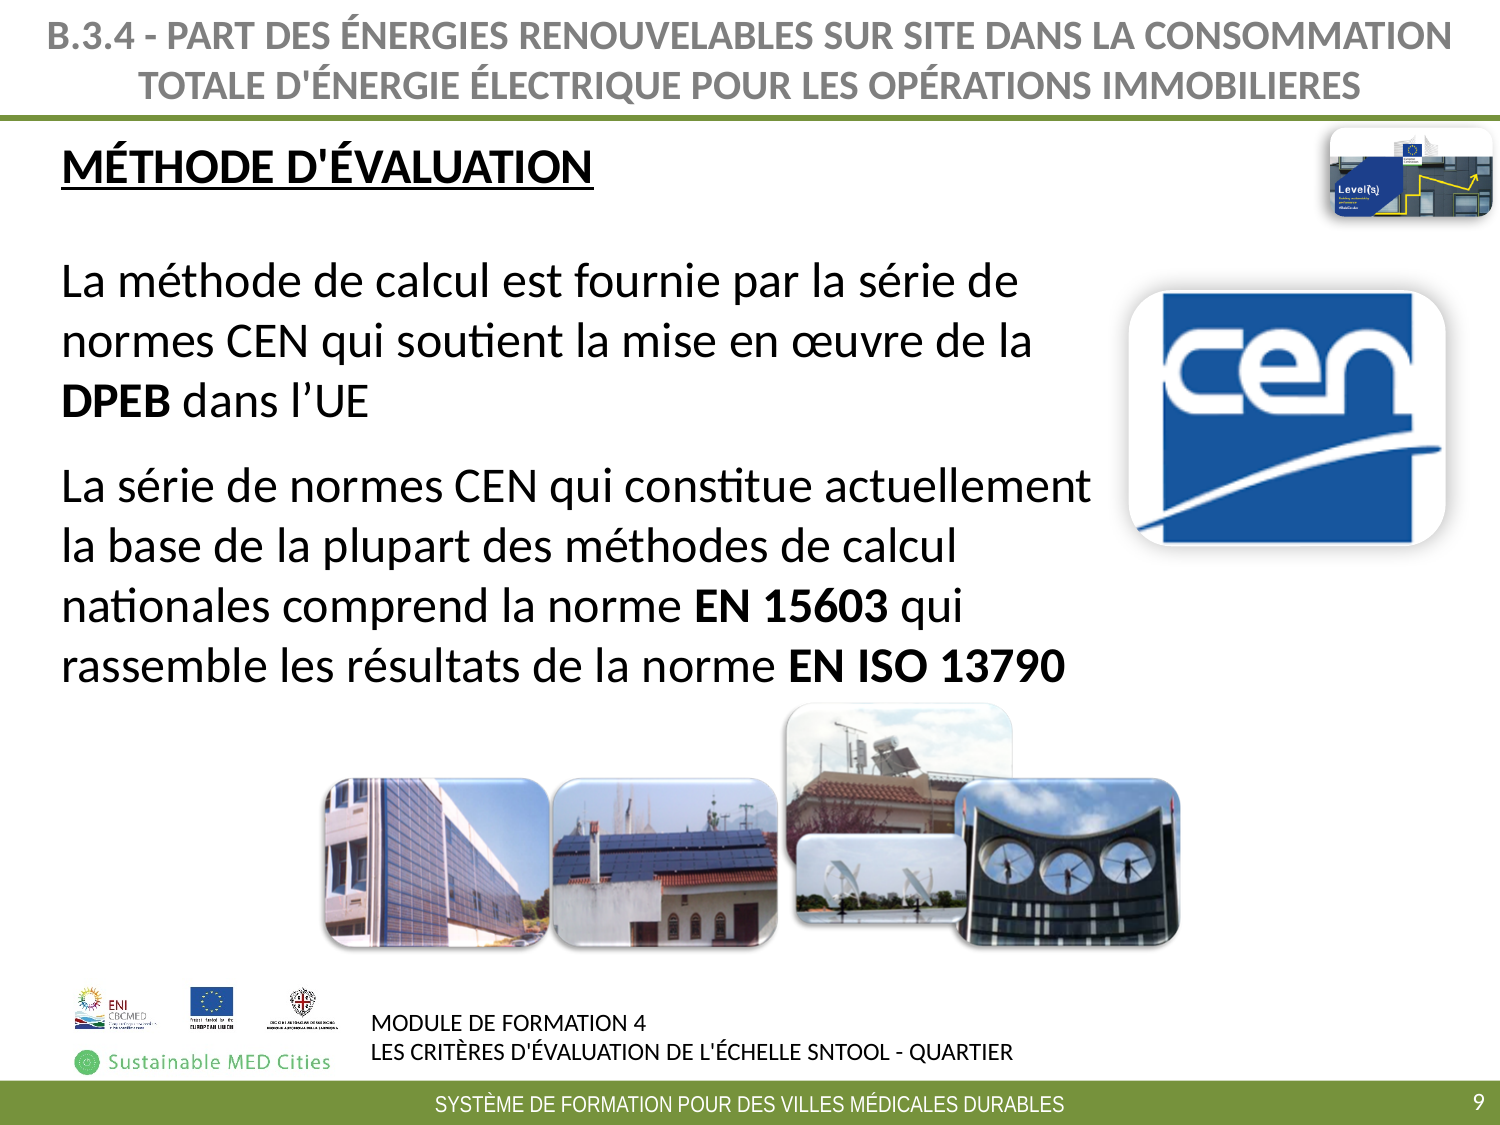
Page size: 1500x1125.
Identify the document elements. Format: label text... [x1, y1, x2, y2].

picture [314, 697, 1186, 958]
picture [1329, 127, 1493, 217]
picture [62, 978, 356, 1080]
slide_number ‹#› [1149, 1074, 1500, 1125]
title B.3.4 - PART DES ÉNERGIES RENOUVELABLES SUR SITE DANS LA CONSOMMATION TOTALE D'ÉNERGIE ÉLECTRIQUE POUR LES OPÉRATIONS IMMOBILIERES [0, 0, 1500, 117]
picture [1128, 289, 1446, 547]
list MÉTHODE D'ÉVALUATION La méthode de calcul est fournie par la série de normes CEN qui soutient la mise en œuvre de la DPEB dans l’UE La série de normes CEN qui constitue actuellement la base de la plupart des méthodes de calcul nationales comprend la norme EN 15603 qui rassemble les résultats de la norme EN ISO 13790 [46, 126, 1152, 534]
